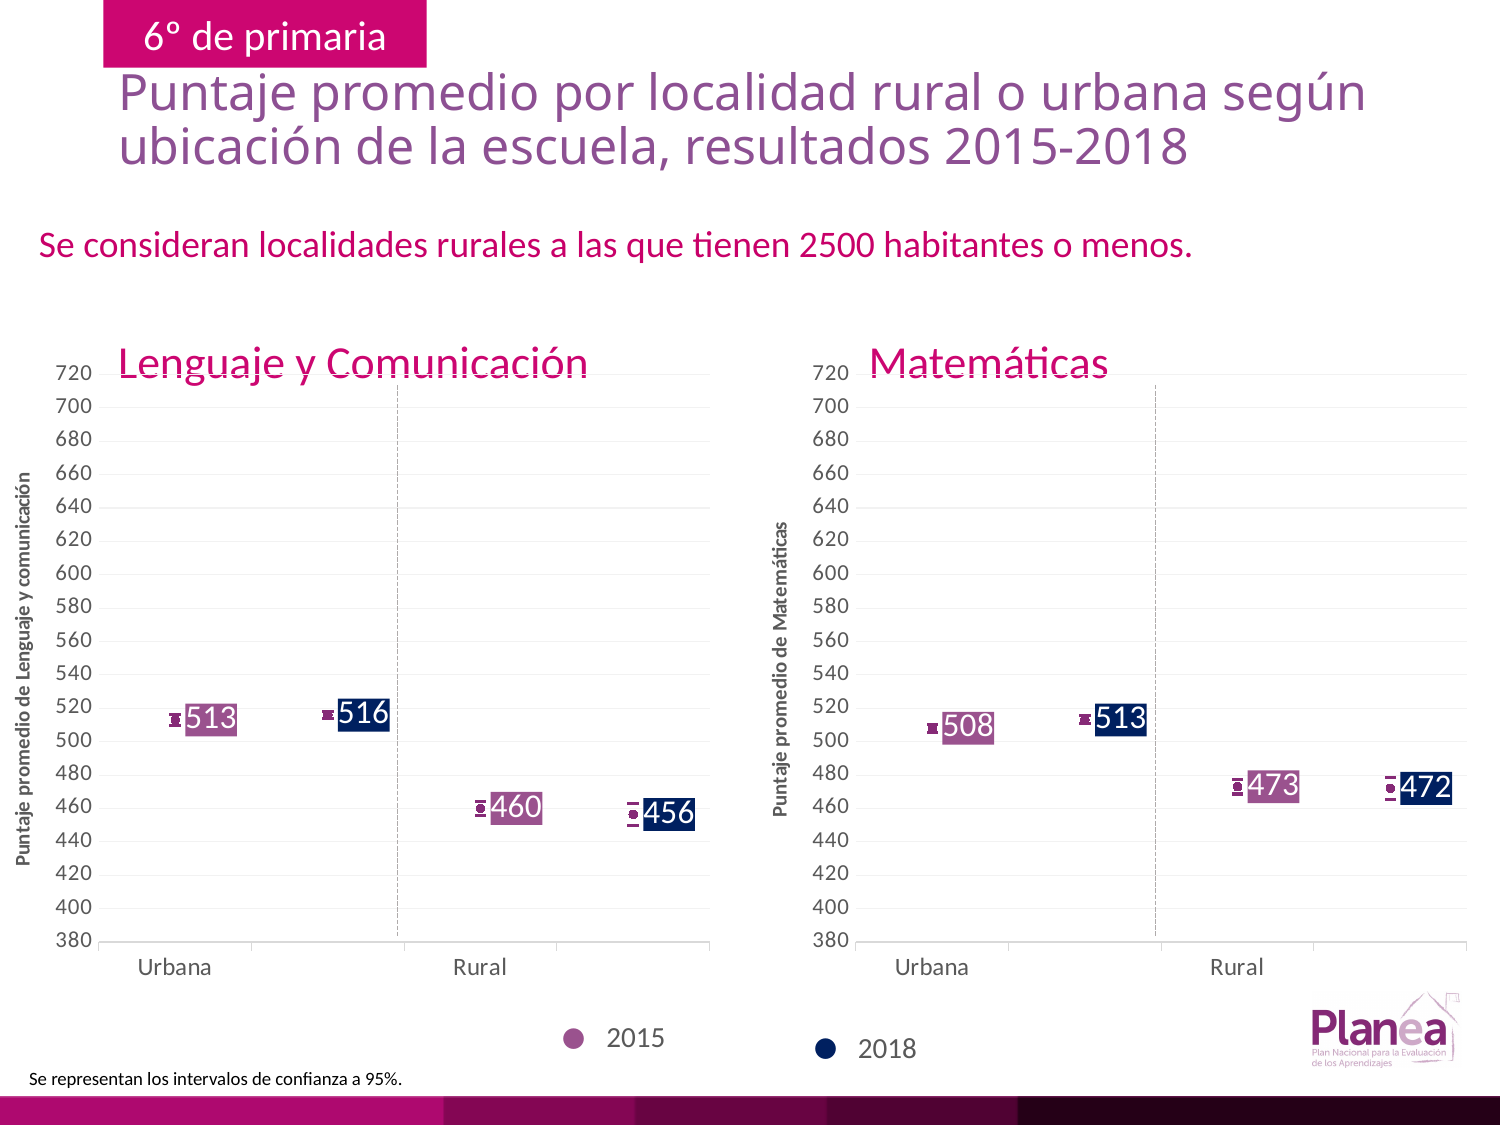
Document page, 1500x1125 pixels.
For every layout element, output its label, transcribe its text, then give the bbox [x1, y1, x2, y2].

title Puntaje promedio por localidad rural o urbana según ubicación de la escuela, resultados 2015-2018 [103, 59, 1397, 212]
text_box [738, 303, 1482, 995]
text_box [0, 303, 725, 995]
picture [1312, 995, 1462, 1068]
table_header 2018 [738, 1018, 990, 1084]
text_box Se consideran localidades rurales a las que tienen 2500 habitantes o menos. [24, 212, 1444, 272]
text_box Se representan los intervalos de confianza a 95%. [14, 1059, 548, 1097]
table_header 2015 [487, 1018, 738, 1084]
picture [0, 1096, 1500, 1125]
